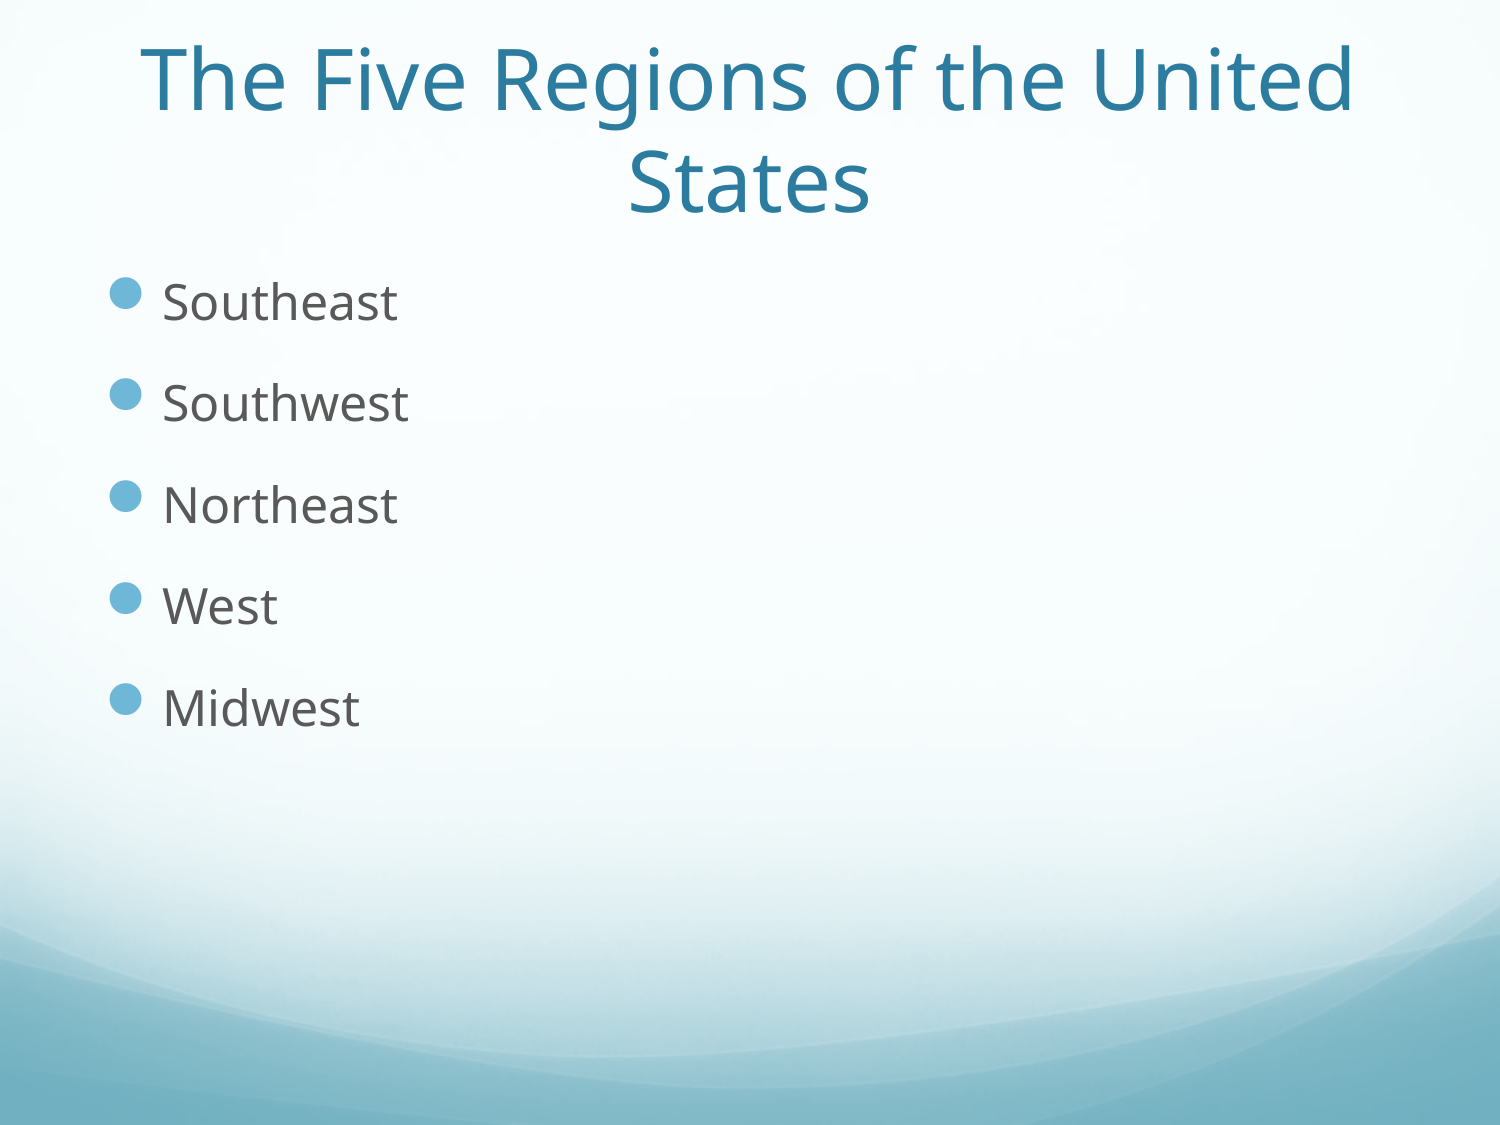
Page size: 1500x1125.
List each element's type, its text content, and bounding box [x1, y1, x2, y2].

list Southeast Southwest Northeast West Midwest [90, 262, 1410, 975]
title The Five Regions of the United States [90, 17, 1410, 237]
